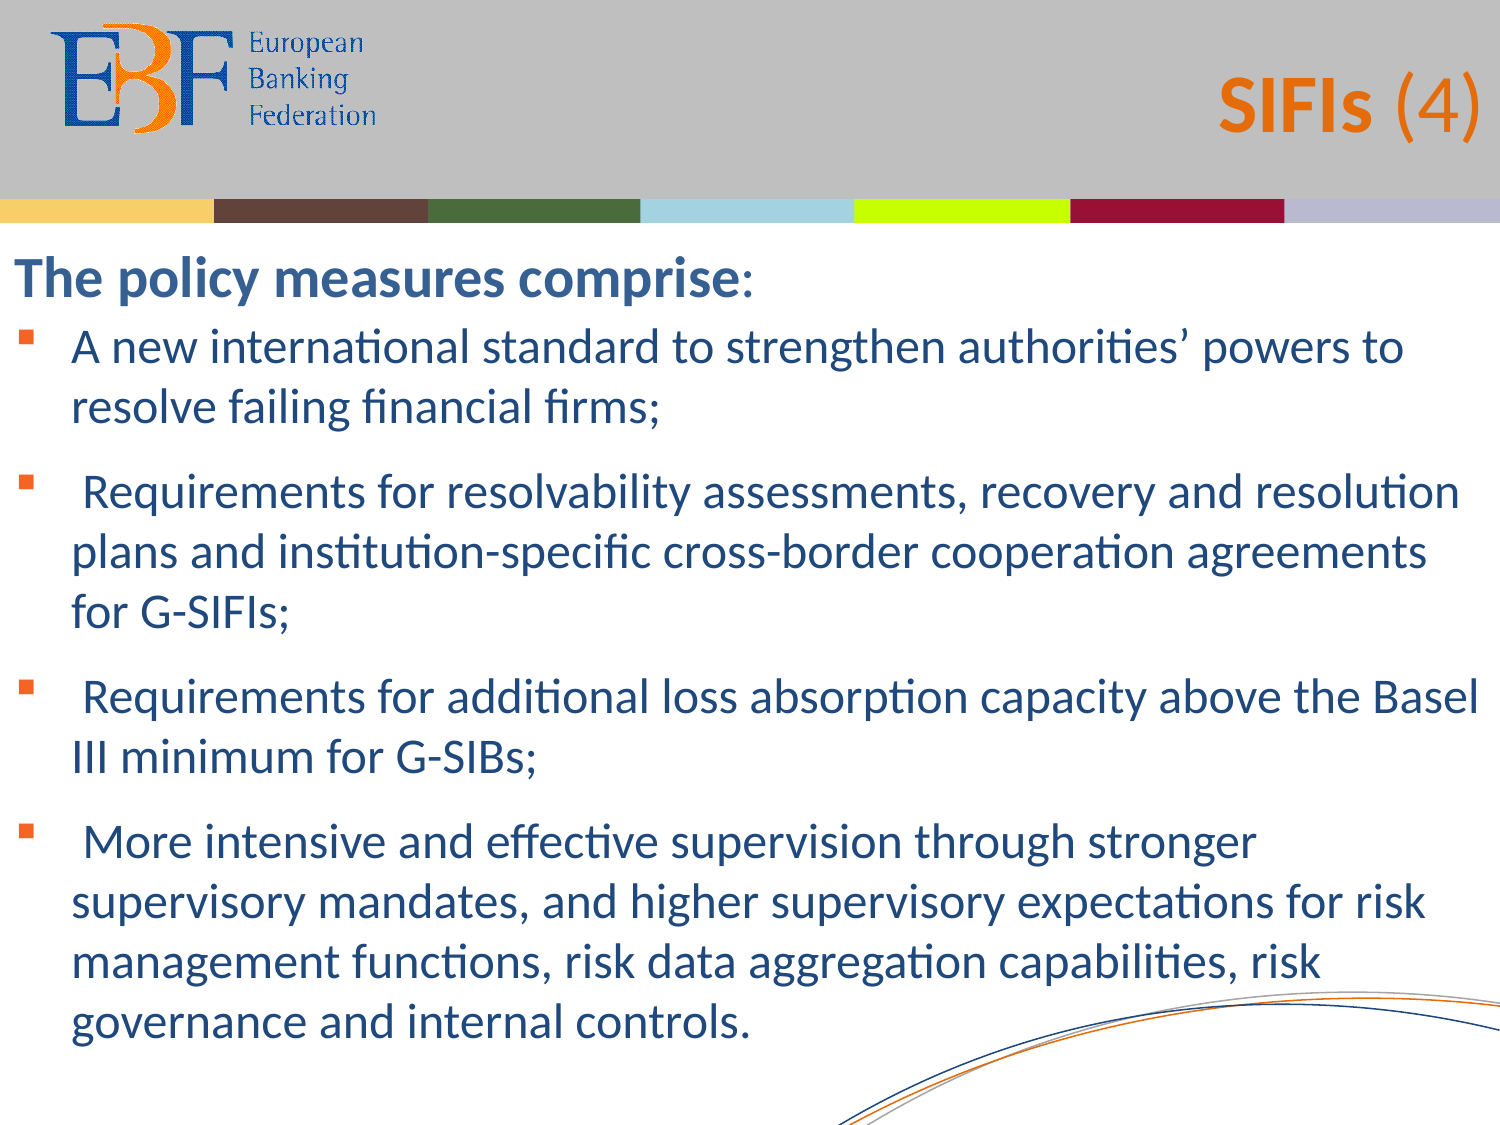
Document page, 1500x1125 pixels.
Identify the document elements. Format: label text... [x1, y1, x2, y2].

text_box SIFIs (4) [0, 0, 1500, 198]
picture [40, 0, 381, 145]
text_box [0, 198, 1500, 224]
text_box The policy measures comprise: A new international standard to strengthen authorities’ powers to resolve failing financial firms; Requirements for resolvability assessments, recovery and resolution plans and institution-specific cross-border cooperation agreements for G-SIFIs; Requirements for additional loss absorption capacity above the Basel III minimum for G-SIBs; More intensive and effective supervision through stronger supervisory mandates, and higher supervisory expectations for risk management functions, risk data aggregation capabilities, risk governance and internal controls. [0, 231, 1500, 1056]
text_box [827, 958, 1500, 1091]
